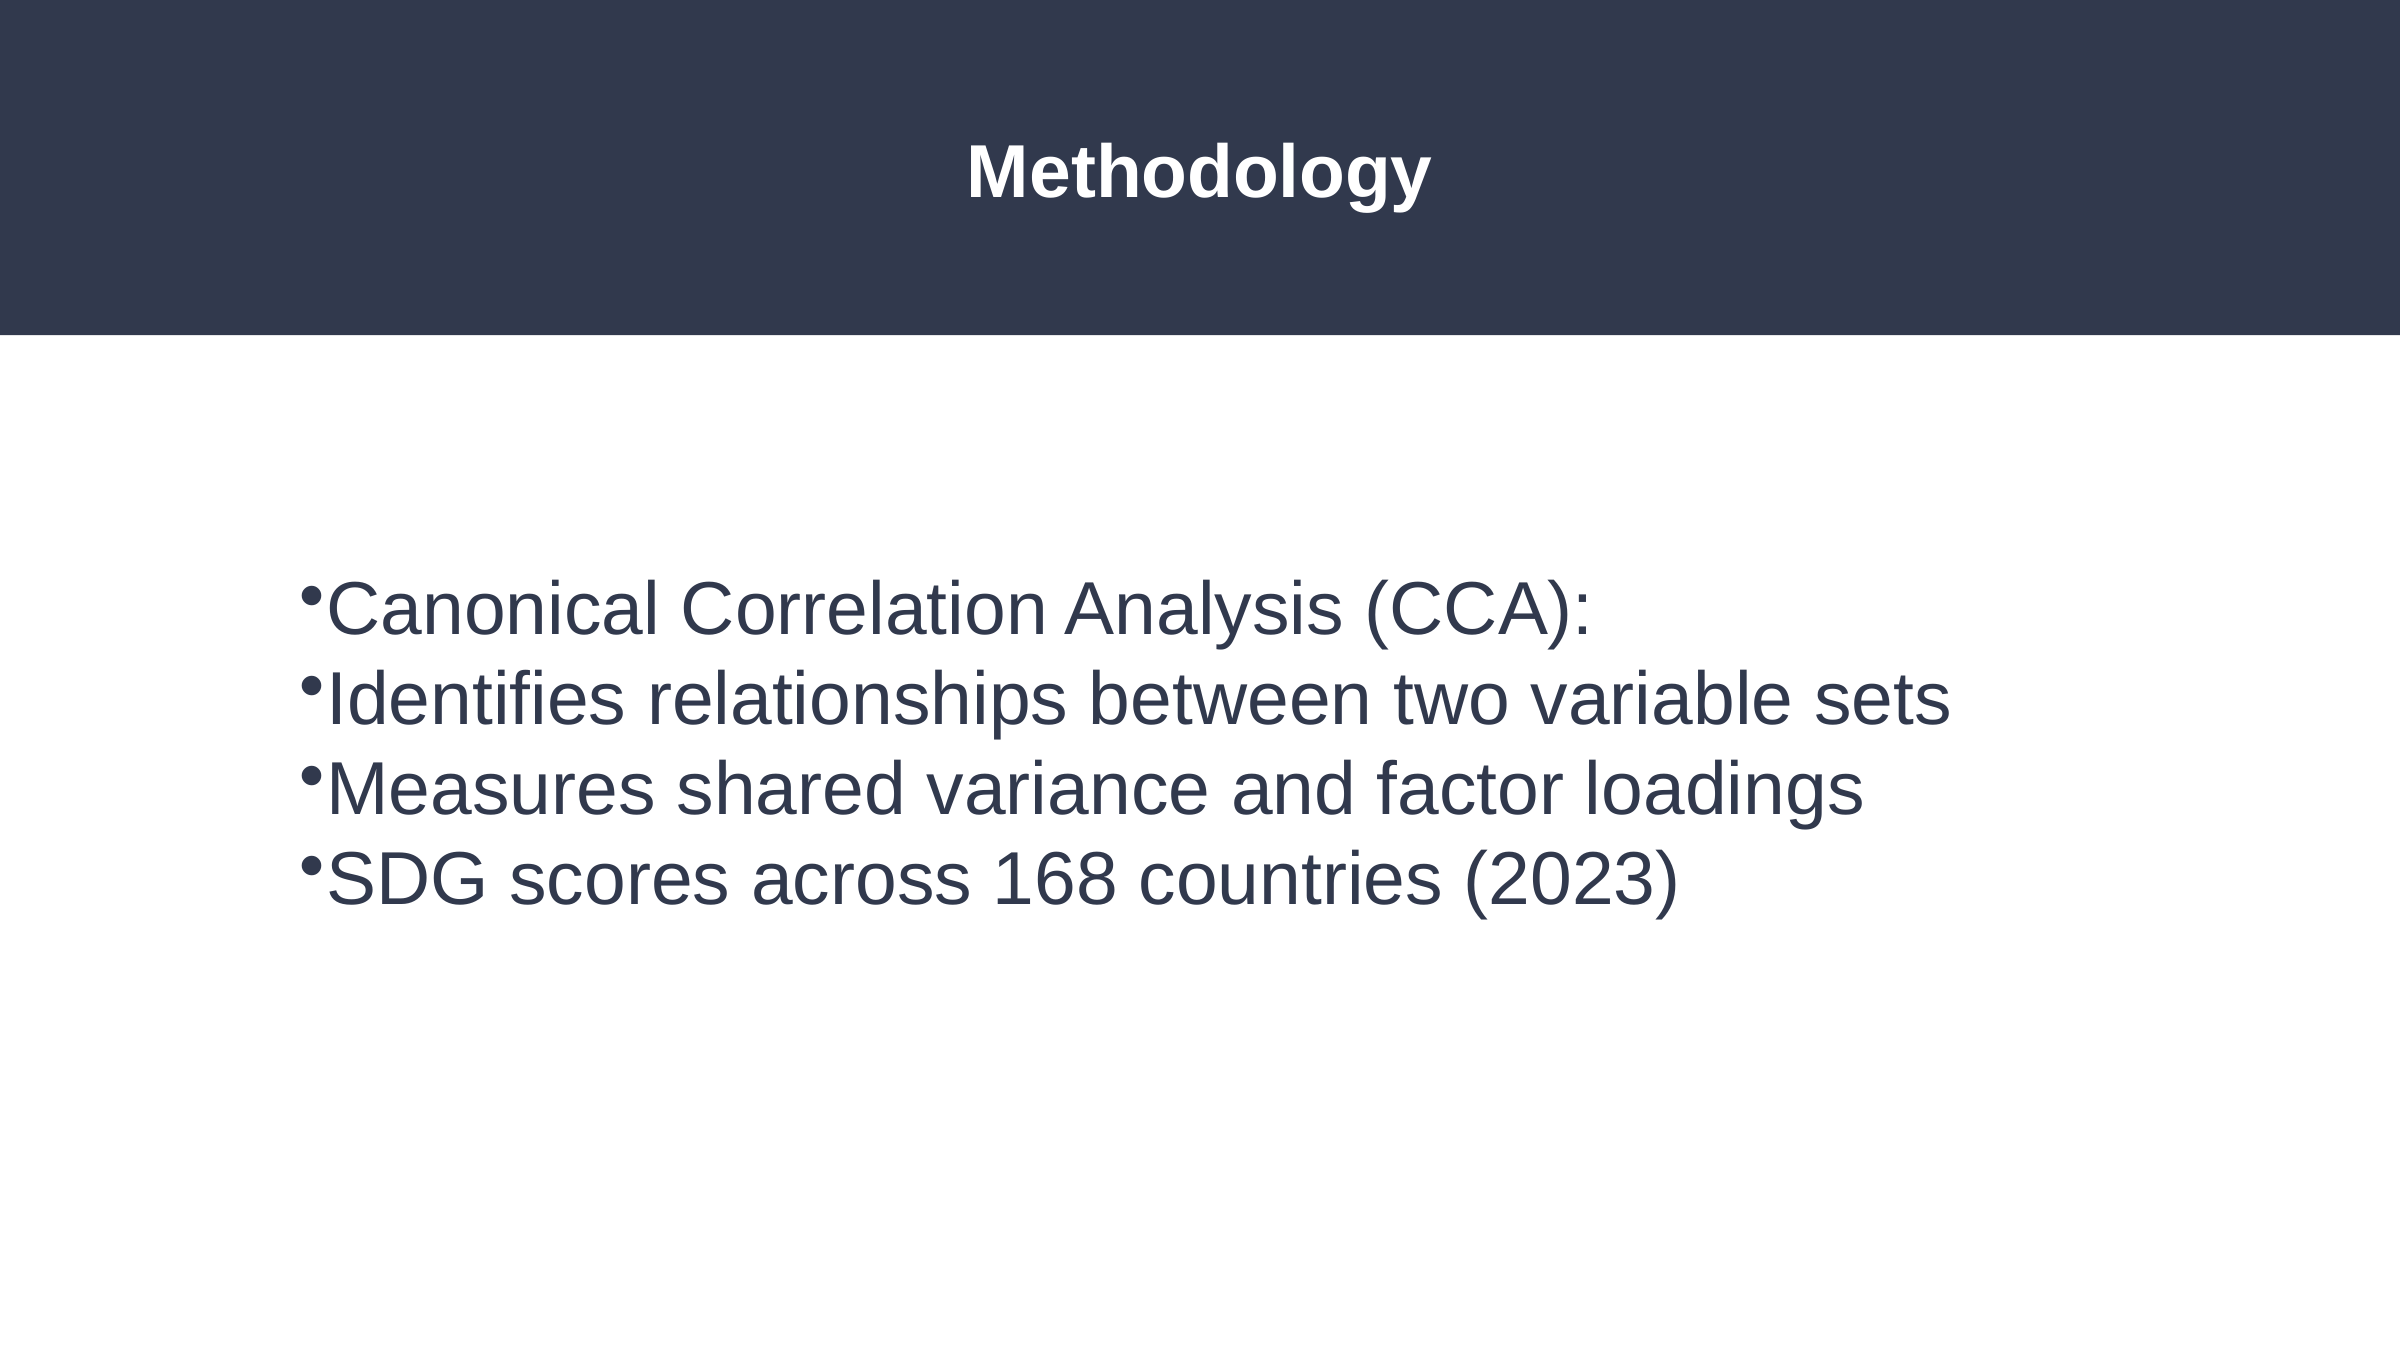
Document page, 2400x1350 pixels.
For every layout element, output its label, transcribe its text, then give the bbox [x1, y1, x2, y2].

text_box Canonical Correlation Analysis (CCA): Identifies relationships between two variable sets Measures shared variance and factor loadings SDG scores across 168 countries (2023) [284, 552, 1996, 927]
text_box Methodology [598, 115, 1802, 220]
